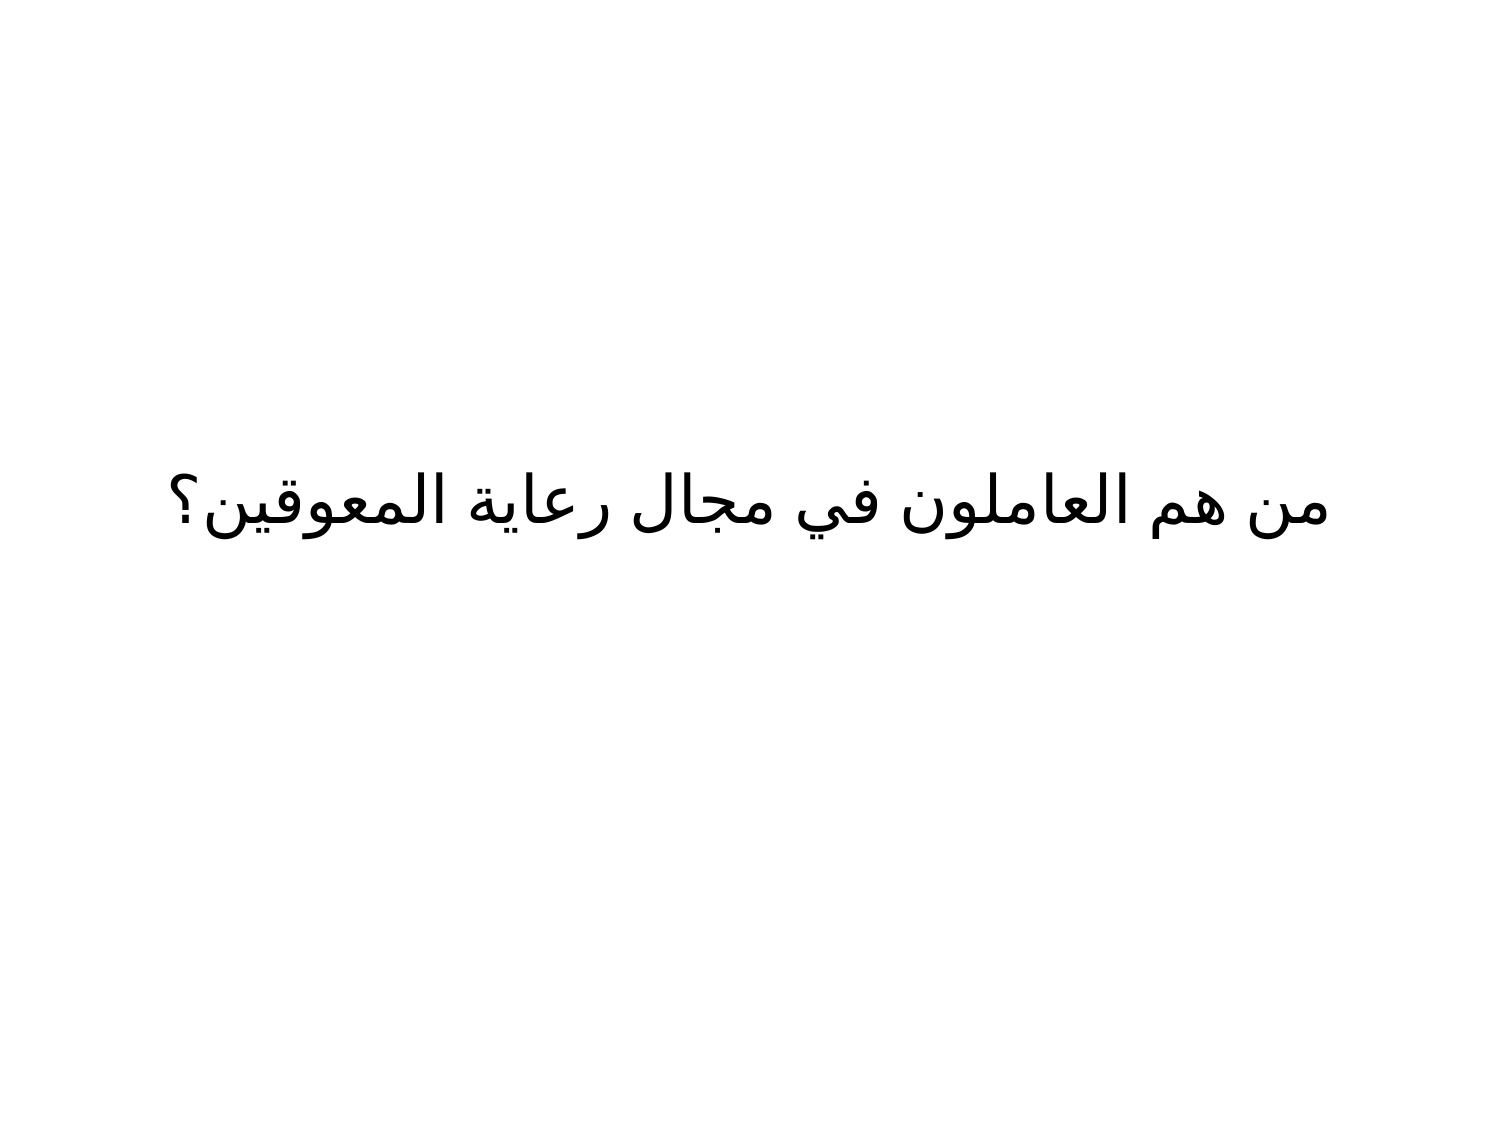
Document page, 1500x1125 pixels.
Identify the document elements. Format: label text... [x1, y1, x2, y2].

list من هم العاملون في مجال رعاية المعوقين؟ [75, 262, 1425, 1005]
